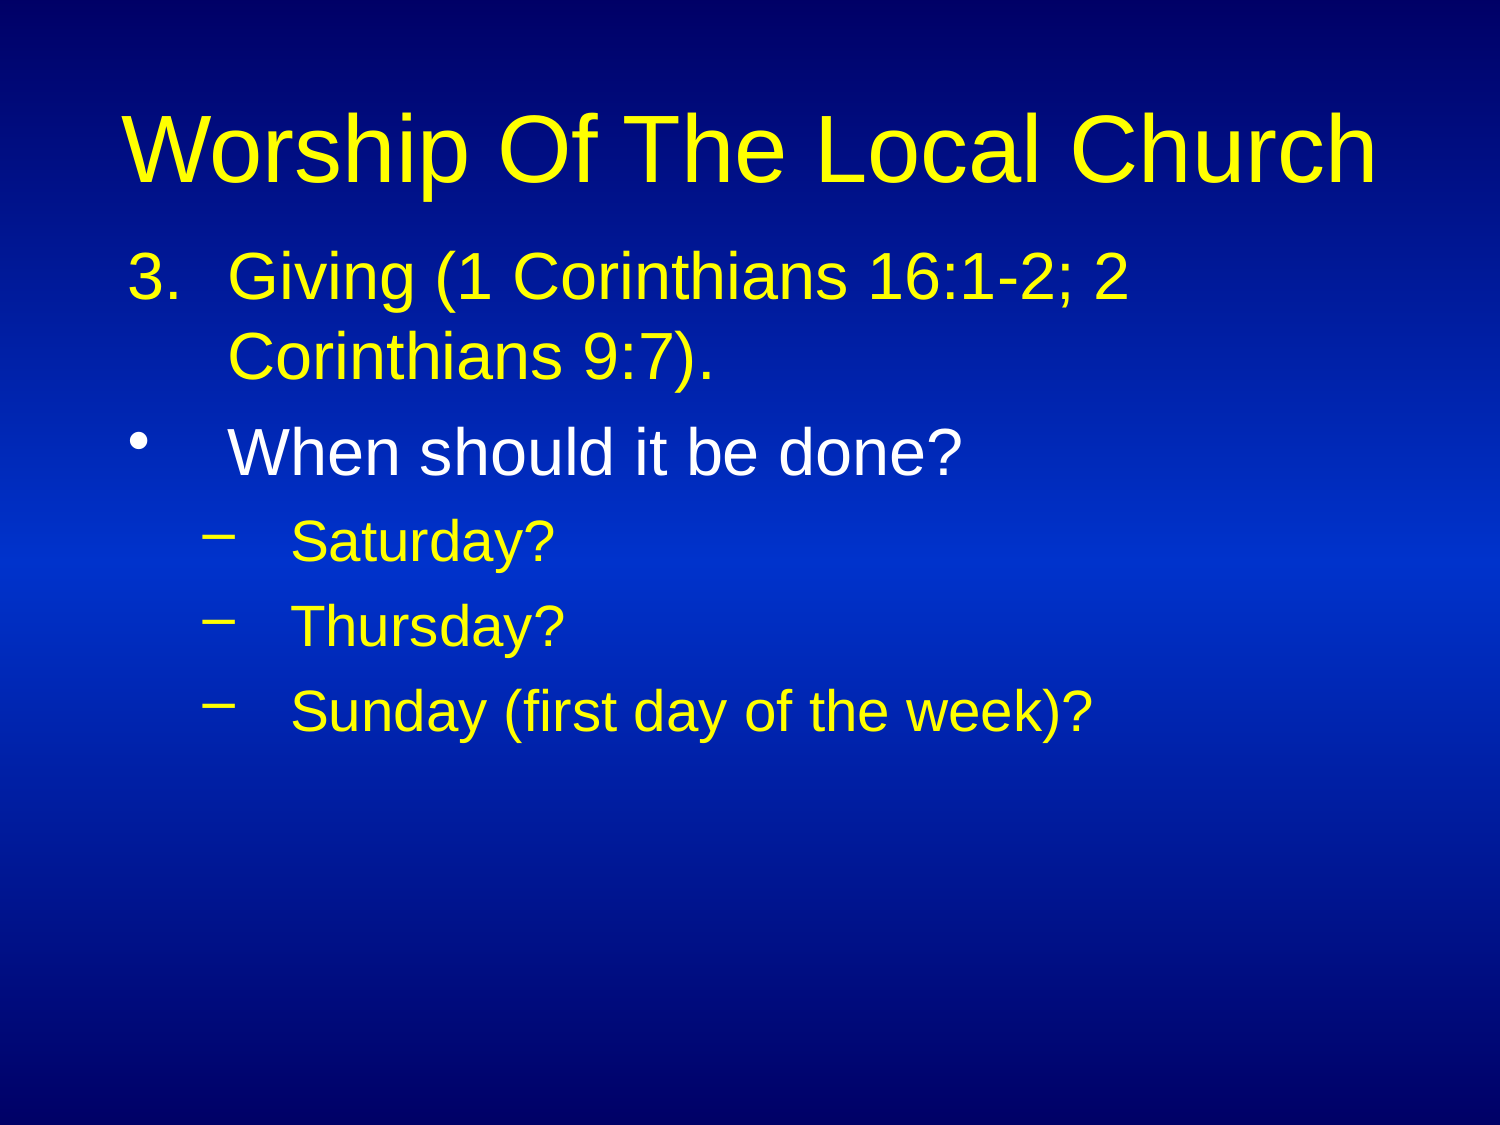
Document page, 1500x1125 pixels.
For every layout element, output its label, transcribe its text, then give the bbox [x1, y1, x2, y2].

list Giving (1 Corinthians 16:1-2; 2 Corinthians 9:7). When should it be done? Saturday? Thursday? Sunday (first day of the week)? [112, 224, 1463, 1125]
title Worship Of The Local Church [37, 50, 1463, 238]
